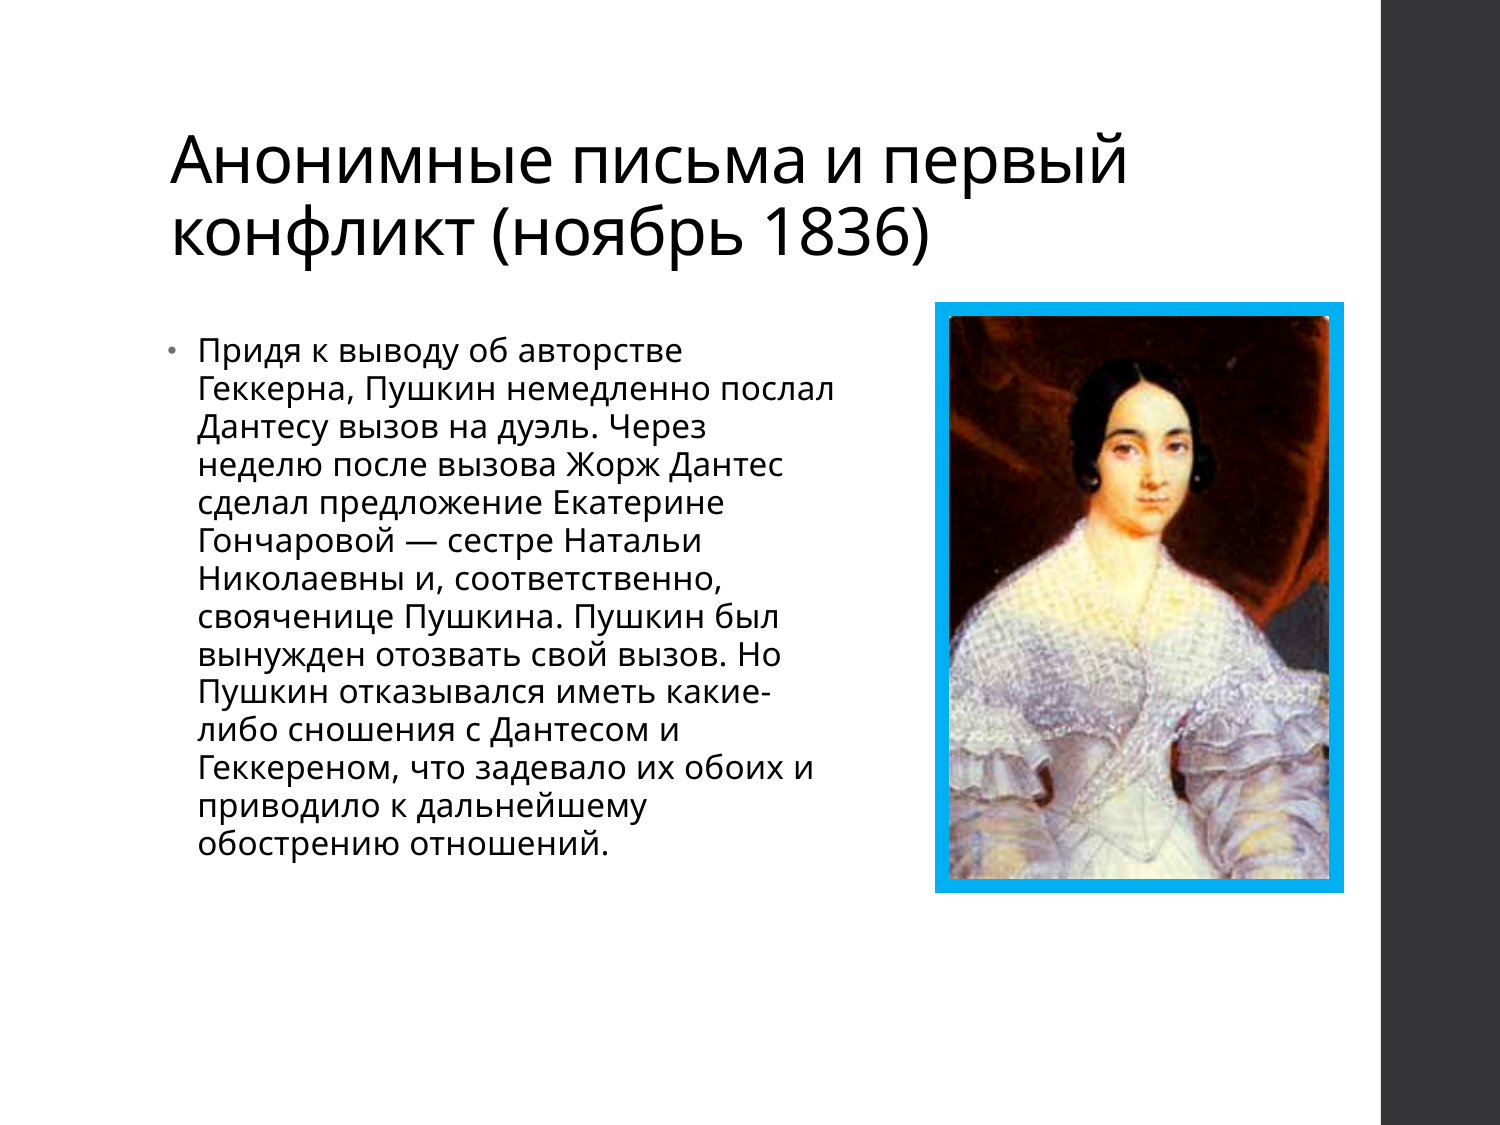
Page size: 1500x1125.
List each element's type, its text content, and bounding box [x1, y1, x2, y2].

title Анонимные письма и первый конфликт (ноябрь 1836) [155, 60, 1348, 278]
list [948, 316, 1330, 880]
list Придя к выводу об авторстве Геккерна, Пушкин немедленно послал Дантесу вызов на дуэль. Через неделю после вызова Жорж Дантес сделал предложение Екатерине Гончаровой — сестре Натальи Николаевны и, соответственно, свояченице Пушкина. Пушкин был вынужден отозвать свой вызов. Но Пушкин отказывался иметь какие-либо сношения с Дантесом и Геккереном, что задевало их обоих и приводило к дальнейшему обострению отношений. [152, 324, 856, 1000]
